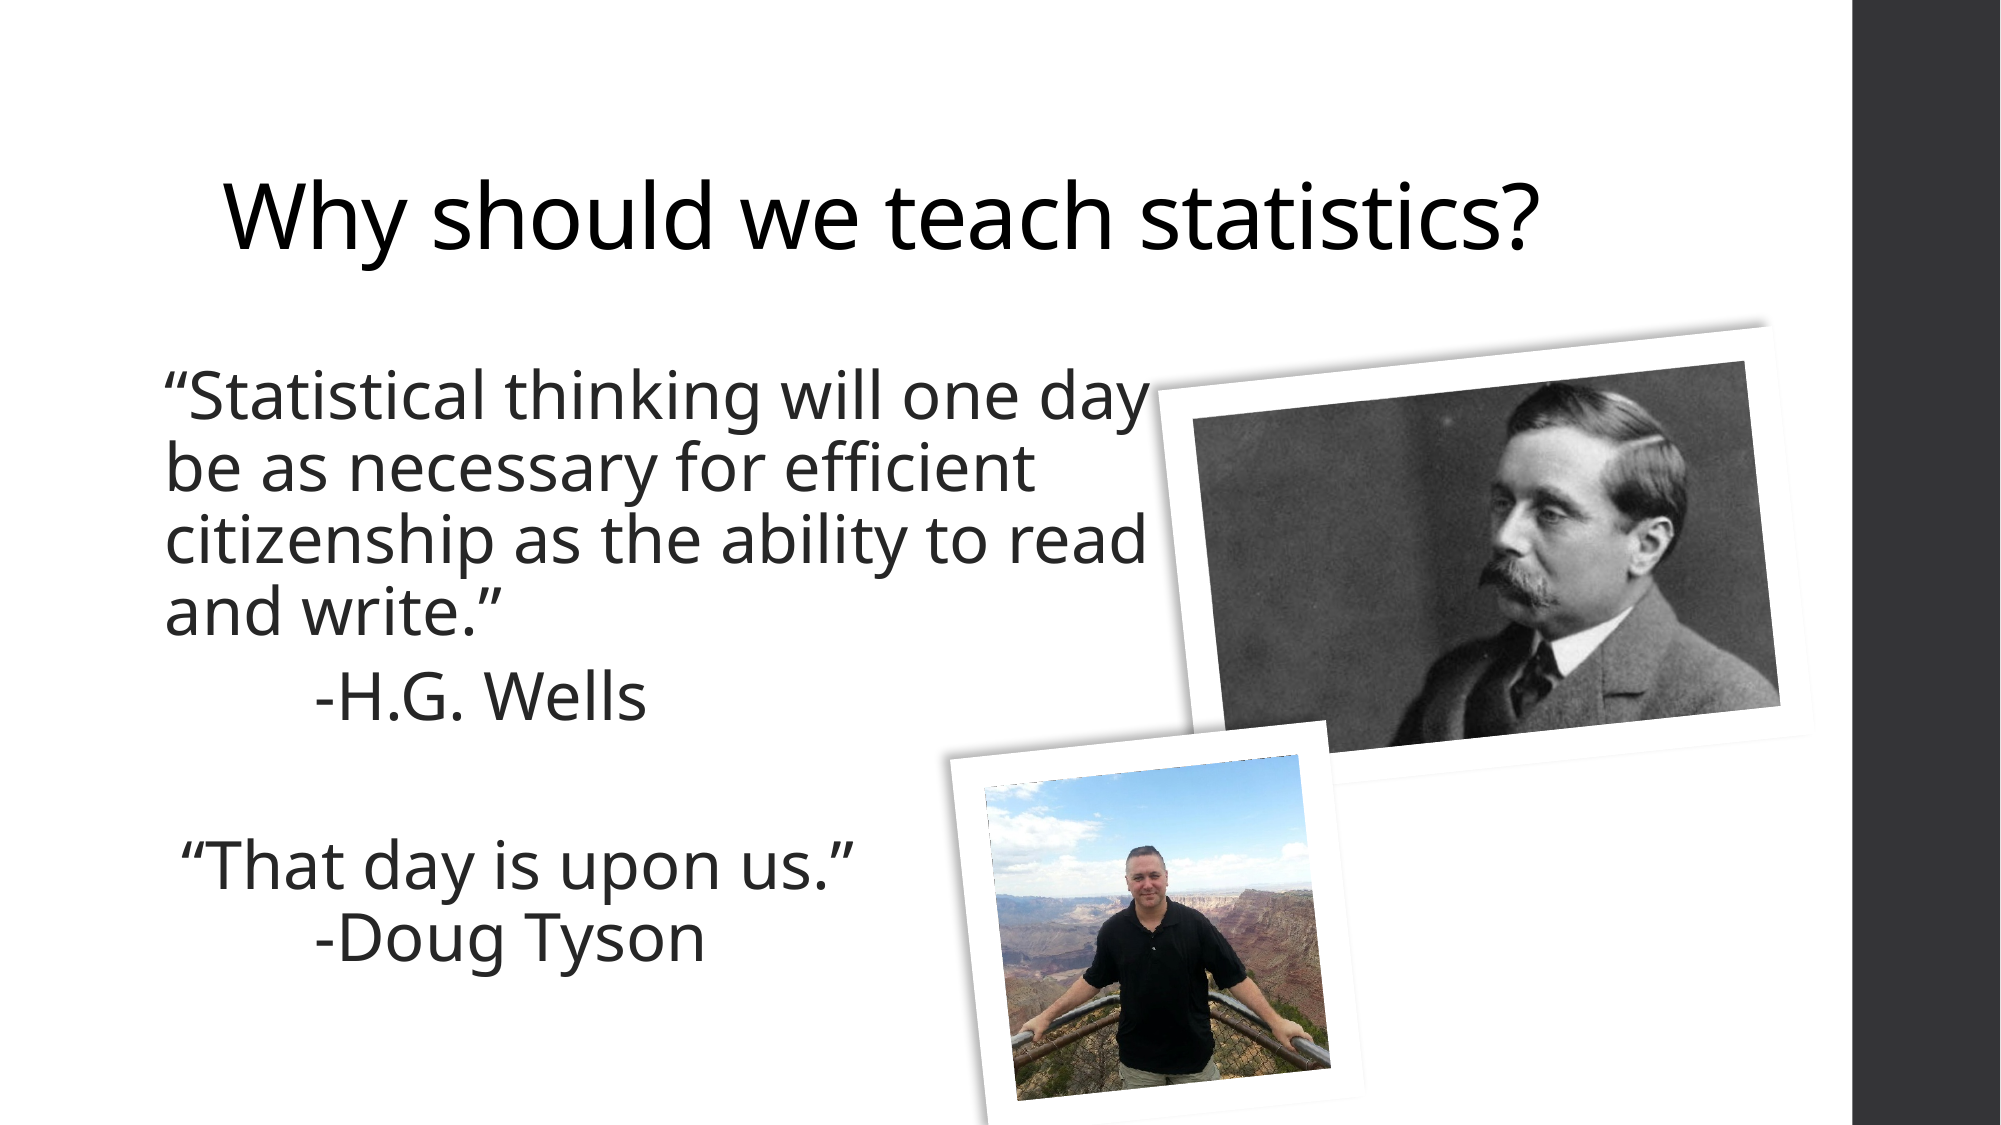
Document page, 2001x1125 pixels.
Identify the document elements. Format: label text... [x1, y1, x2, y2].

picture [985, 755, 1330, 1100]
picture [1193, 361, 1780, 753]
title Why should we teach statistics? [206, 60, 1797, 278]
list “Statistical thinking will one day be as necessary for efficient citizenship as the ability to read and write.” -H.G. Wells “That day is upon us.” -Doug Tyson [111, 354, 1190, 1061]
